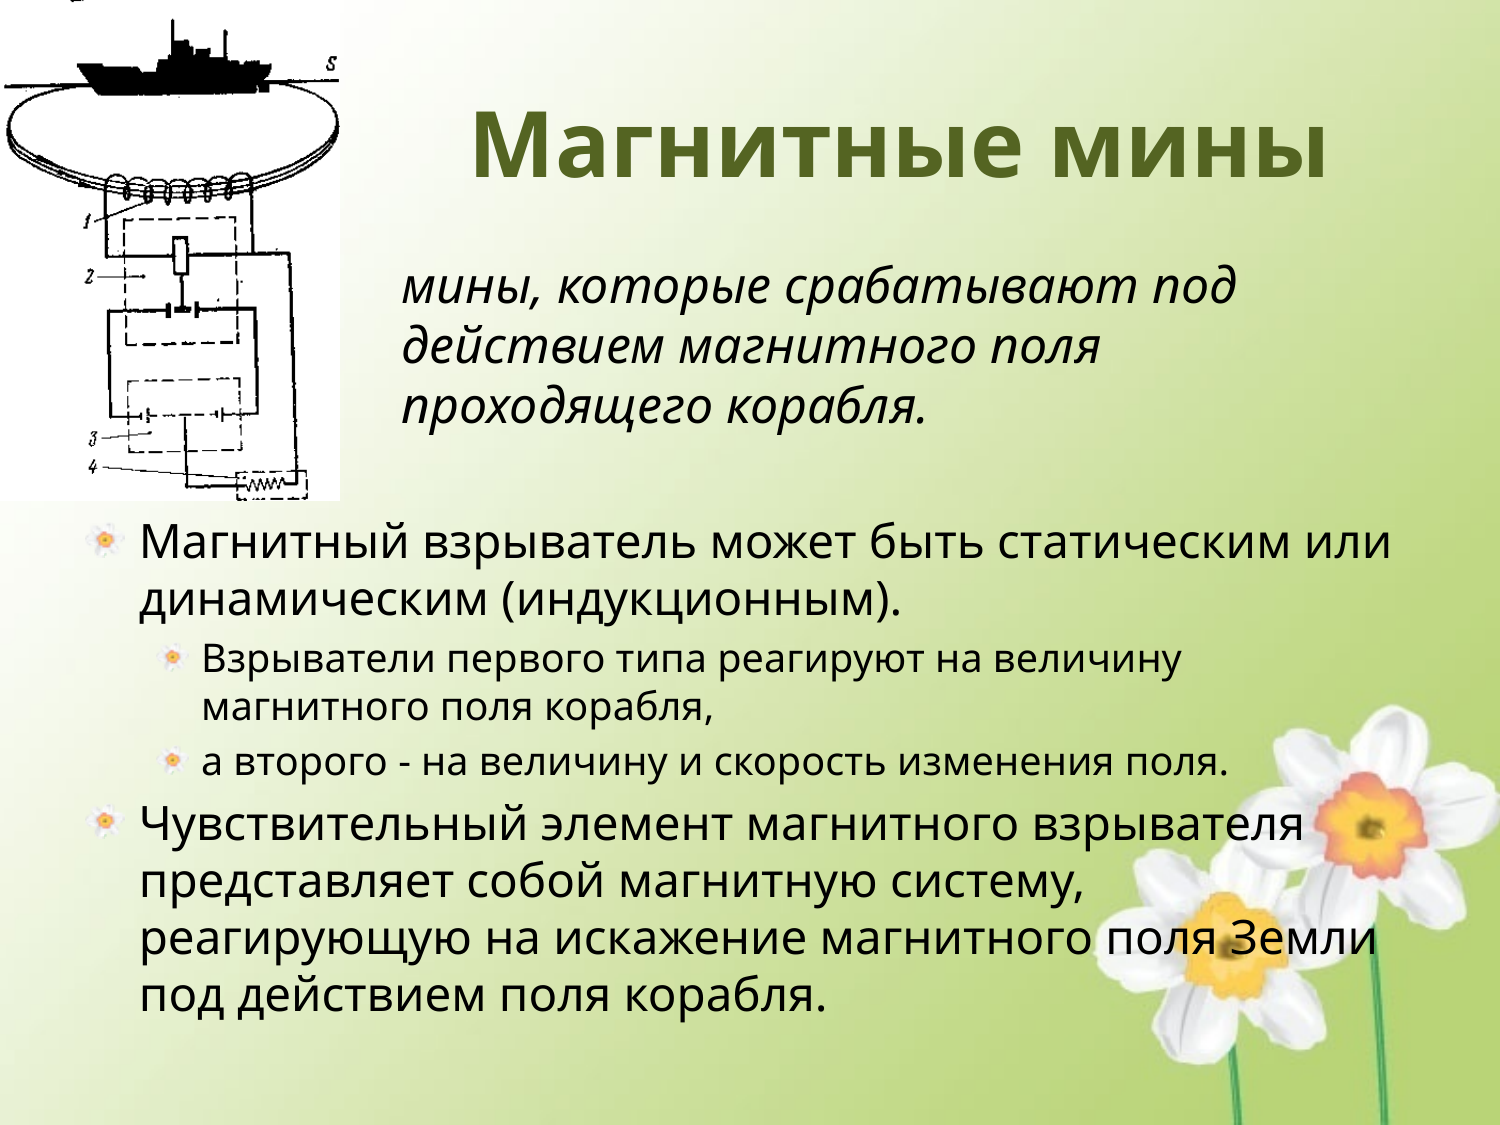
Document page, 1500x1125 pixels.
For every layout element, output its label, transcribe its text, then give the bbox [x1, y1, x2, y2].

picture [0, 0, 1500, 1125]
title Магнитные мины [375, 46, 1449, 235]
text_box мины, которые срабатывают под действием магнитного поля проходящего корабля. [386, 246, 1430, 441]
list Магнитный взрыватель может быть статическим или динамическим (индукционным). Взрыватели первого типа реагируют на величину магнитного поля корабля, а второго - на величину и скорость изменения поля. Чувствительный элемент магнитного взрывателя представляет собой магнитную систему, реагирующую на искажение магнитного поля Земли под действием поля корабля. [70, 503, 1421, 1029]
